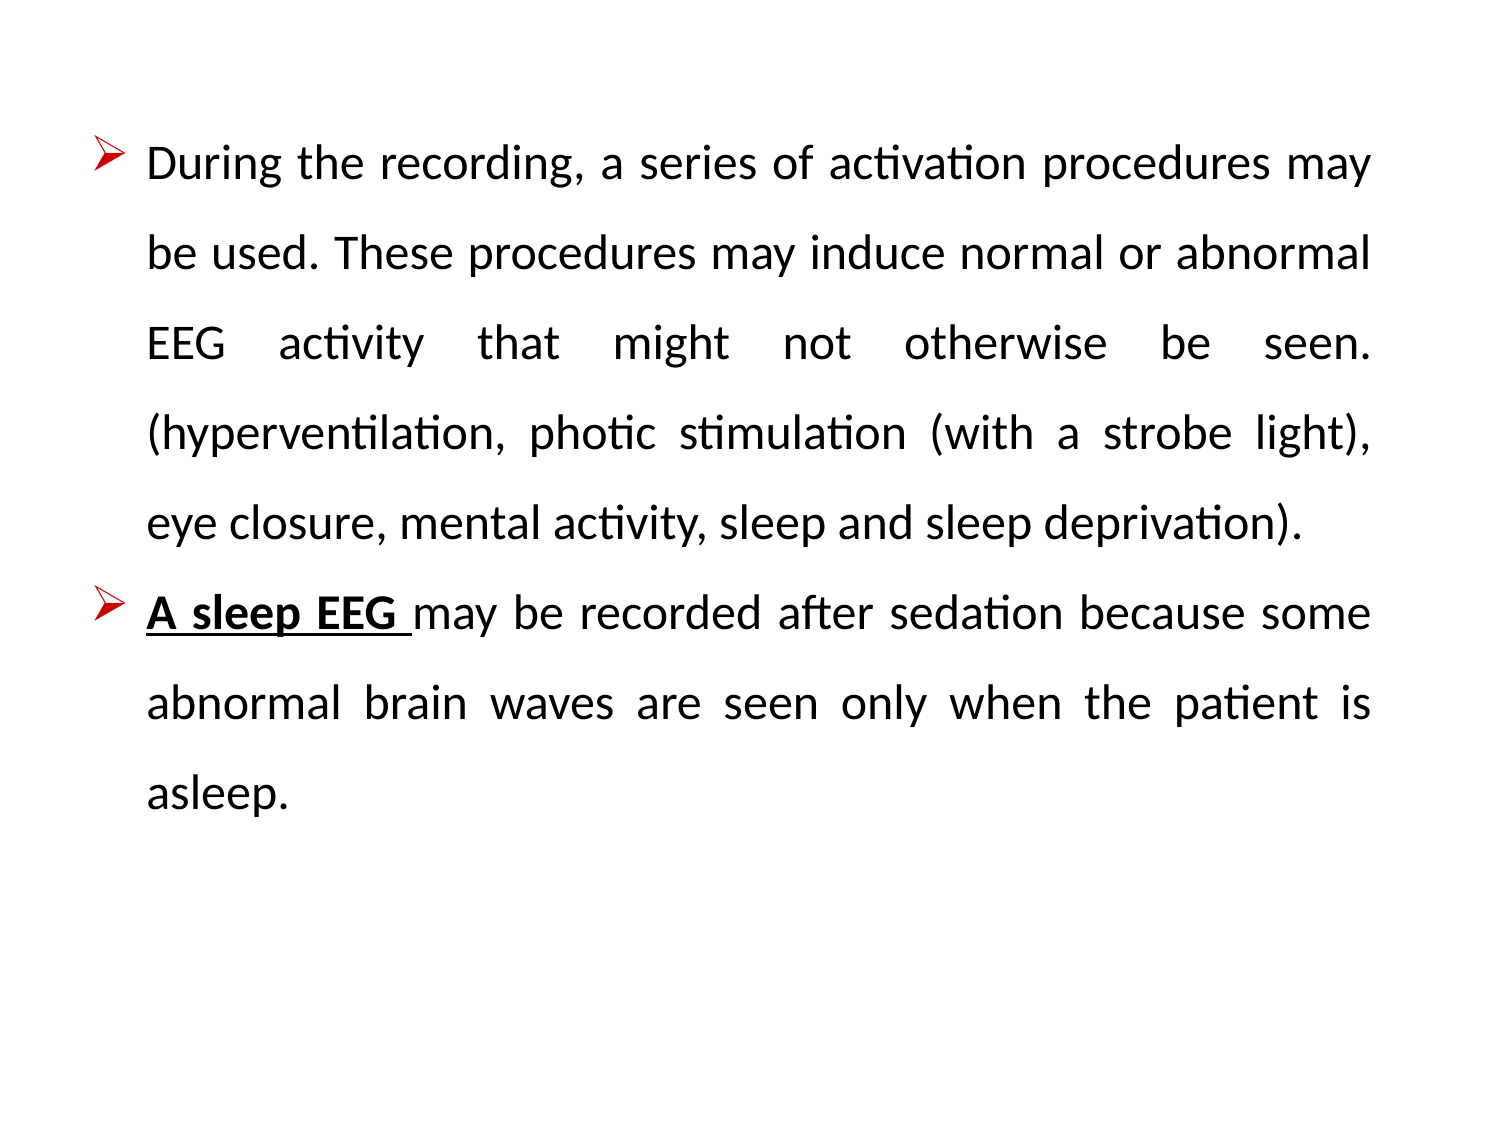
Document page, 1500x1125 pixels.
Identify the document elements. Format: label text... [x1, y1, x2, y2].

text_box During the recording, a series of activation procedures may be used. These procedures may induce normal or abnormal EEG activity that might not otherwise be seen. (hyperventilation, photic stimulation (with a strobe light), eye closure, mental activity, sleep and sleep deprivation). A sleep EEG may be recorded after sedation because some abnormal brain waves are seen only when the patient is asleep. [75, 92, 1388, 1007]
